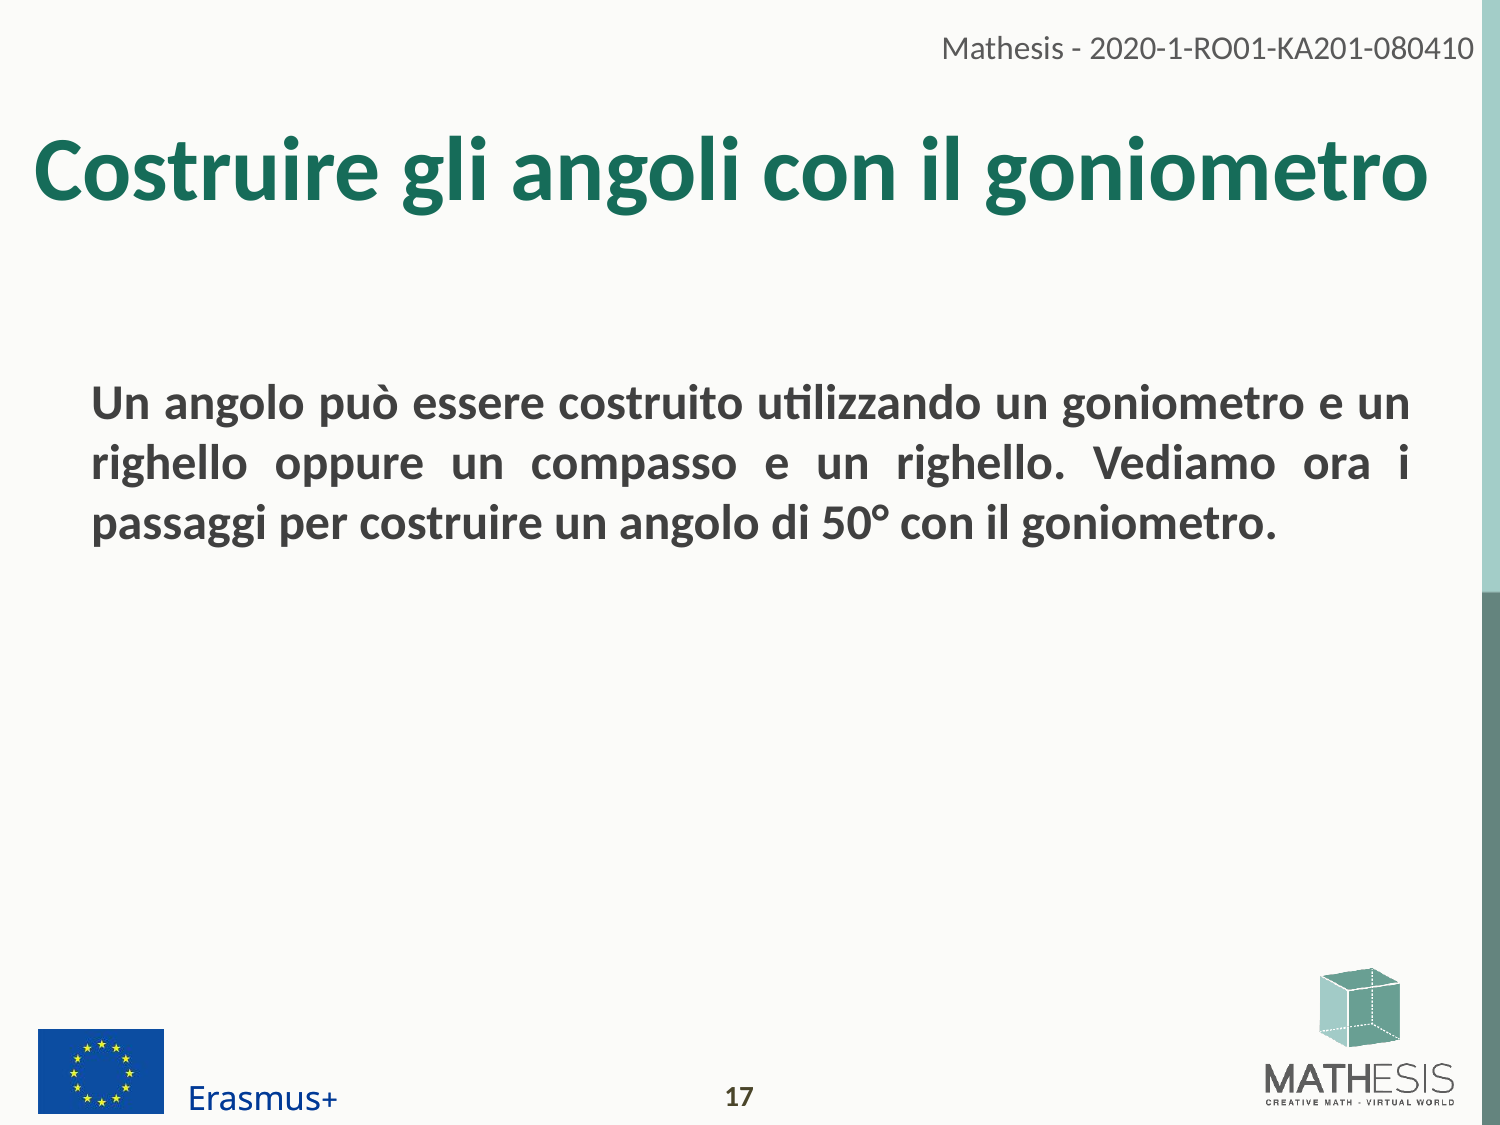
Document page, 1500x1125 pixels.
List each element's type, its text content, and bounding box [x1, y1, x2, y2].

picture [38, 1029, 164, 1114]
list Un angolo può essere costruito utilizzando un goniometro e un righello oppure un compasso e un righello. Vediamo ora i passaggi per costruire un angolo di 50° con il goniometro. [76, 361, 1427, 1105]
title Costruire gli angoli con il goniometro [0, 101, 1485, 320]
